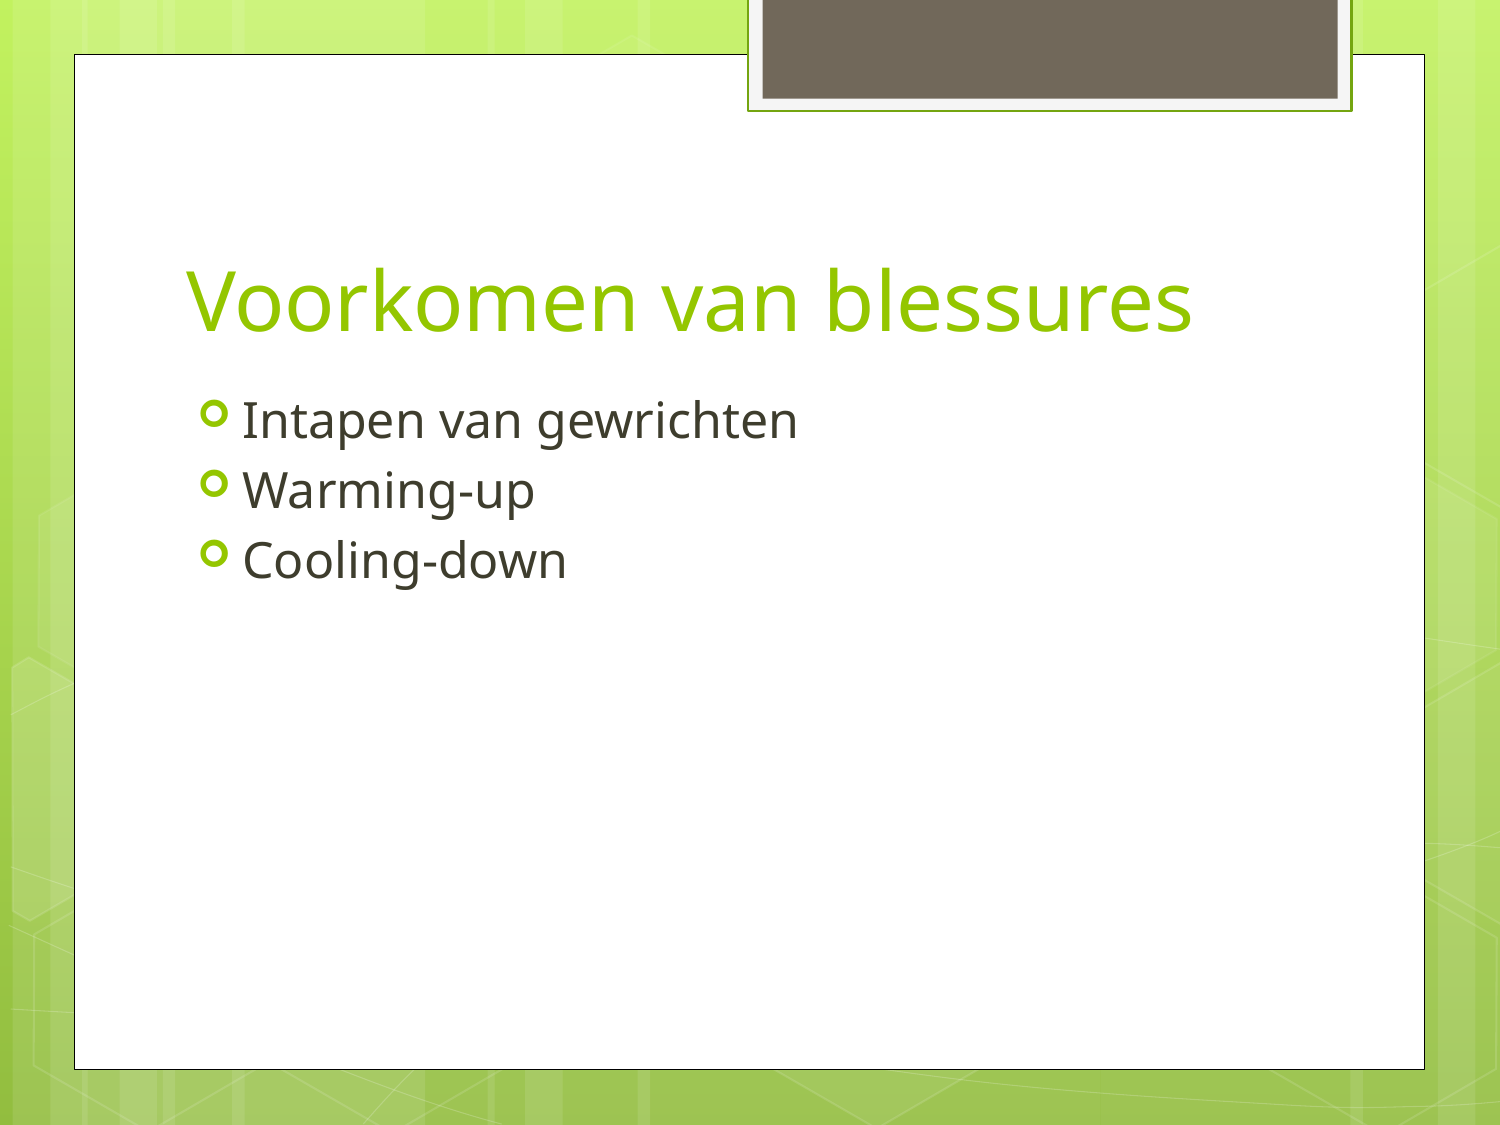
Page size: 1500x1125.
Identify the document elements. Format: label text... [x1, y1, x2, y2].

list Intapen van gewrichten Warming-up Cooling-down [171, 381, 1283, 957]
title Voorkomen van blessures [171, 168, 1324, 357]
